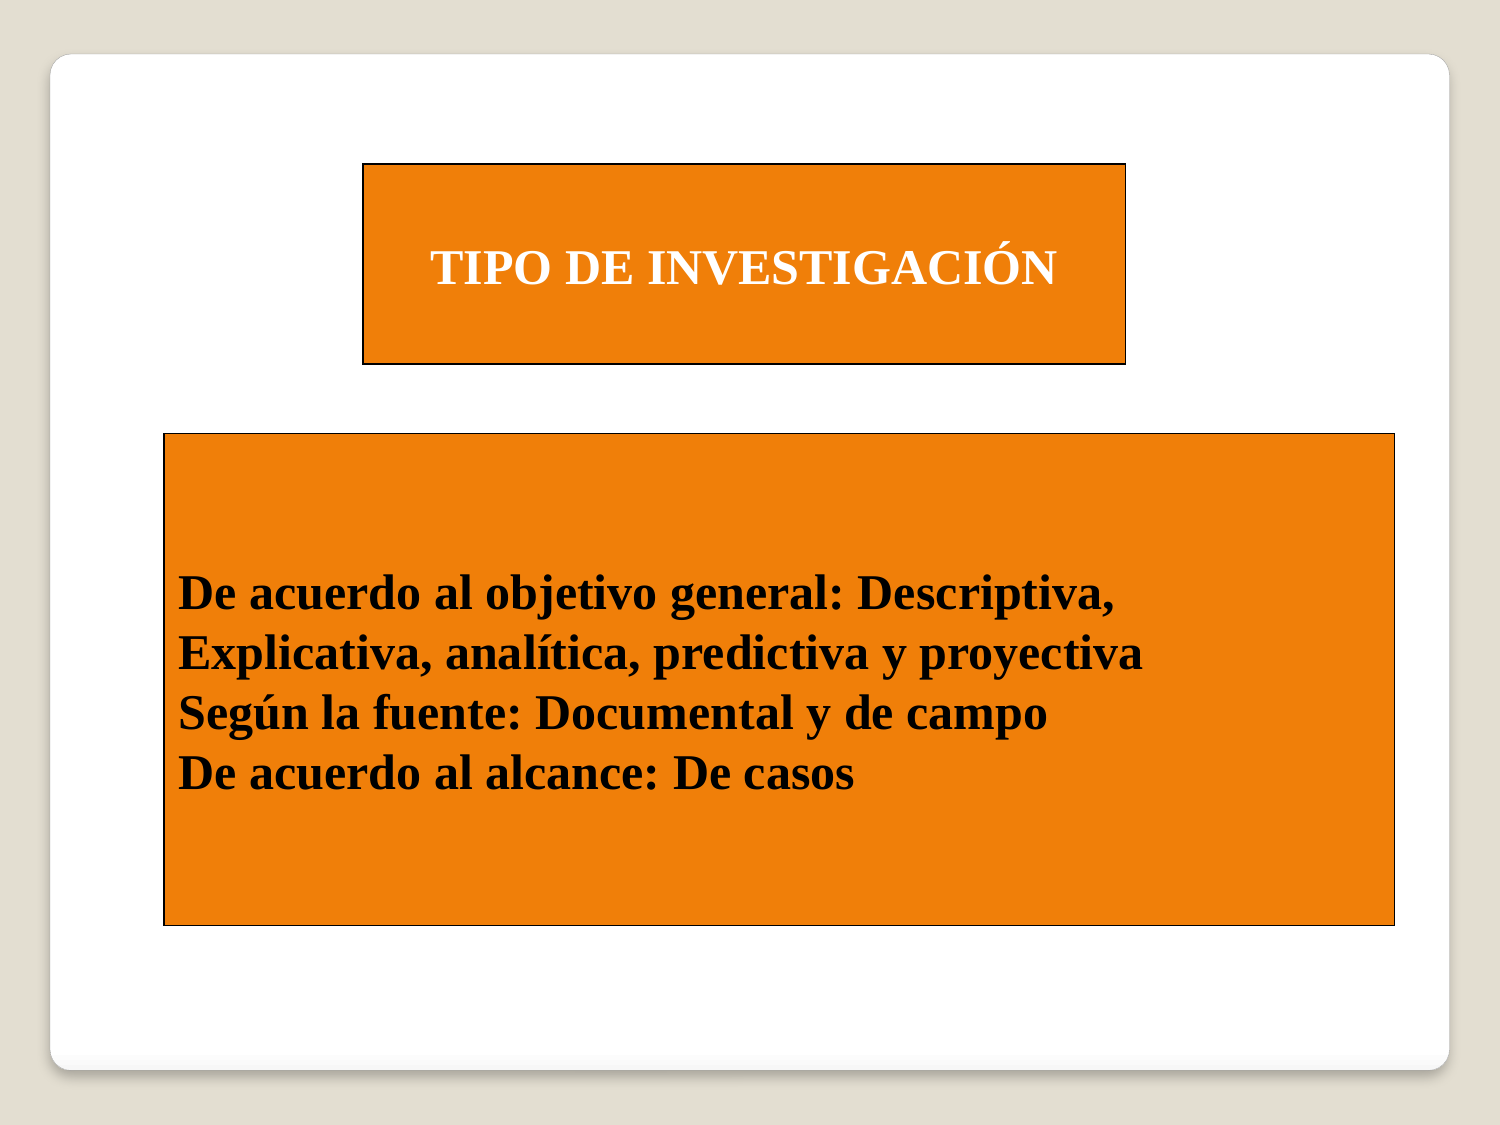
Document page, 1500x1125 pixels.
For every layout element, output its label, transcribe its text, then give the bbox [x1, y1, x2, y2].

text_box De acuerdo al objetivo general: Descriptiva, Explicativa, analítica, predictiva y proyectiva Según la fuente: Documental y de campo De acuerdo al alcance: De casos [163, 433, 1395, 926]
text_box TIPO DE INVESTIGACIÓN [363, 164, 1126, 365]
